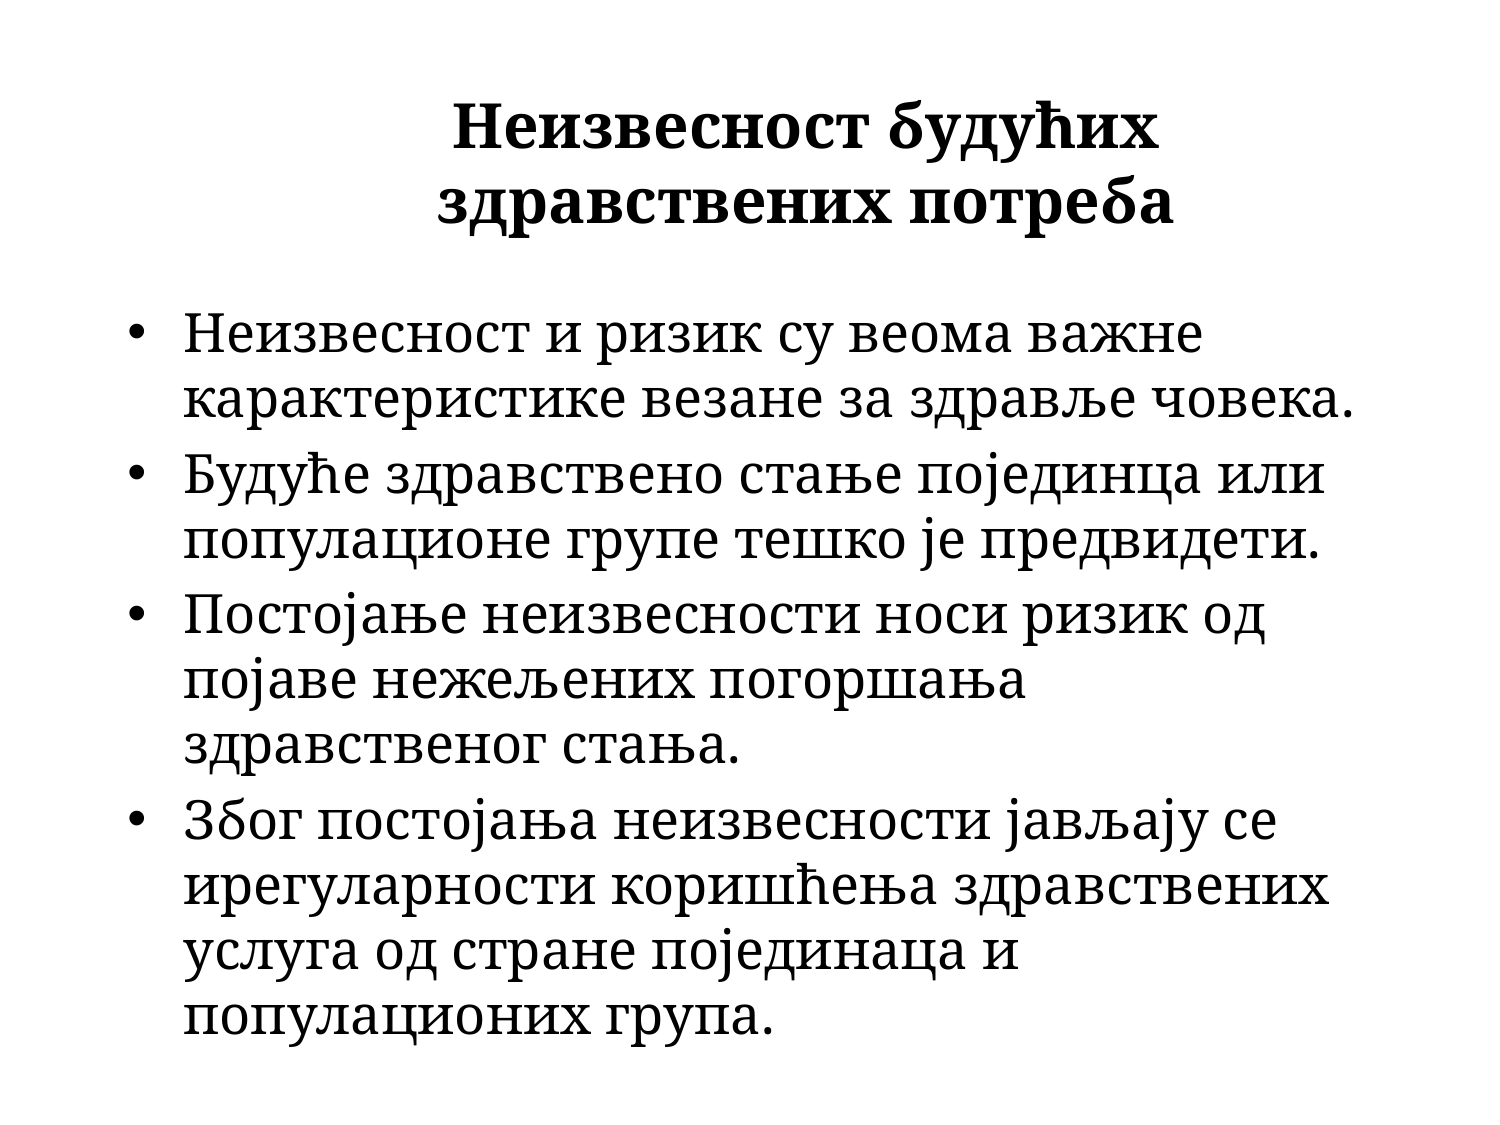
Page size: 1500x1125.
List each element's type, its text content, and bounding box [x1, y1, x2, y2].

list Неизвесност и ризик су веома важне карактеристике везане за здравље човека. Будуће здравствено стање појединца или популационе групе тешко је предвидети. Постојање неизвесности носи ризик од појаве нежељених погоршања здравственог стања. Због постојања неизвесности јављају се ирегуларности коришћења здравствених услуга од стране појединаца и популационих група. [112, 290, 1388, 1047]
title Неизвесност будућих здравствених потреба [225, 78, 1388, 244]
